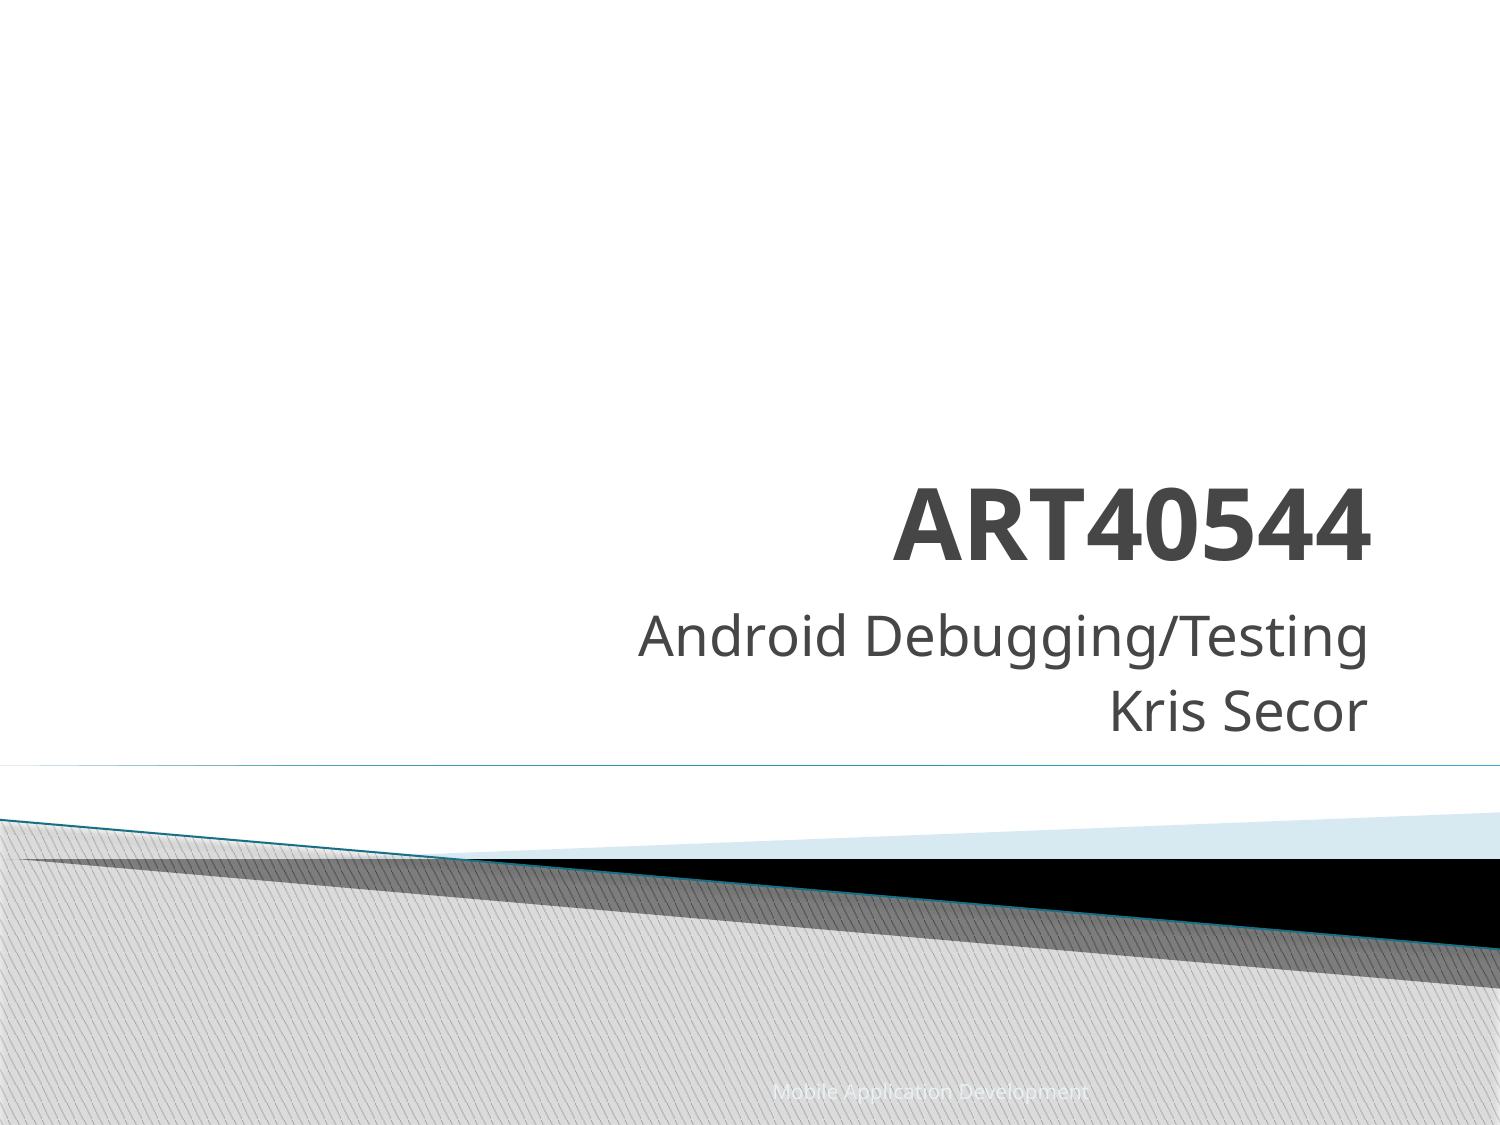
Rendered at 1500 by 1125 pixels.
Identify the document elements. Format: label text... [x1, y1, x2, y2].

footer Mobile Application Development [718, 1051, 1105, 1112]
subtitle Android Debugging/Testing Kris Secor [112, 592, 1388, 790]
picture [5, 859, 1500, 989]
title ART40544 [112, 287, 1388, 588]
